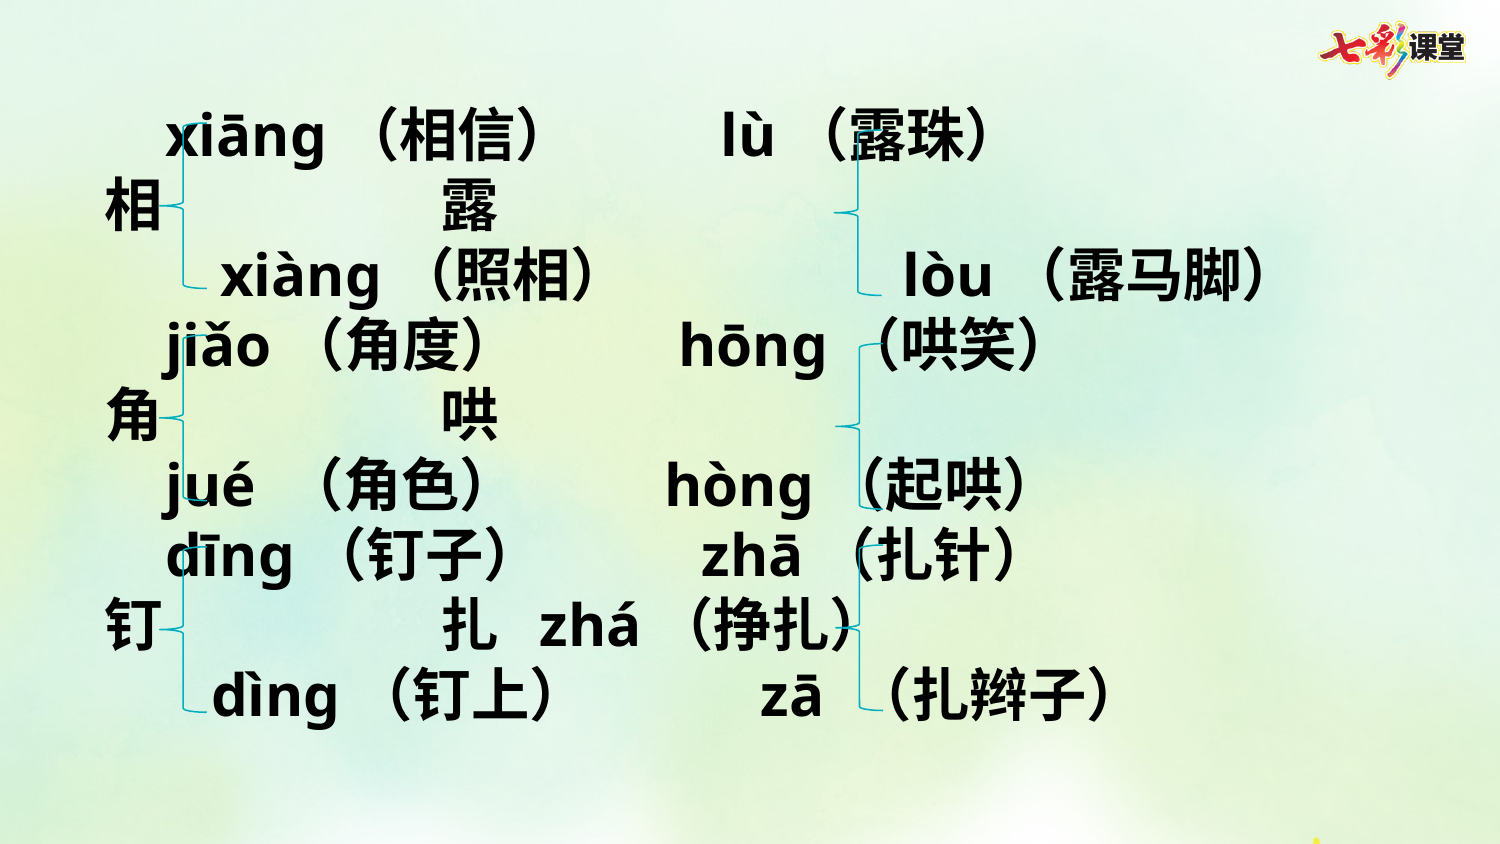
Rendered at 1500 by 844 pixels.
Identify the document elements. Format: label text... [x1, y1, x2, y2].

text_box [158, 122, 207, 290]
text_box [158, 546, 207, 714]
text_box xiāng（相信） lù（露珠） 相 露 xiàng（照相） lòu（露马脚） jiǎo（角度） hōng（哄笑） 角 哄 jué （角色） hòng（起哄） dīng（钉子） zhā（扎针） 钉 扎 zhá（挣扎） dìng（钉上） zā （扎辫子） [89, 91, 1388, 736]
picture [0, 0, 1500, 844]
text_box [158, 334, 207, 502]
text_box [835, 544, 884, 712]
text_box [835, 342, 884, 510]
text_box [833, 129, 882, 297]
